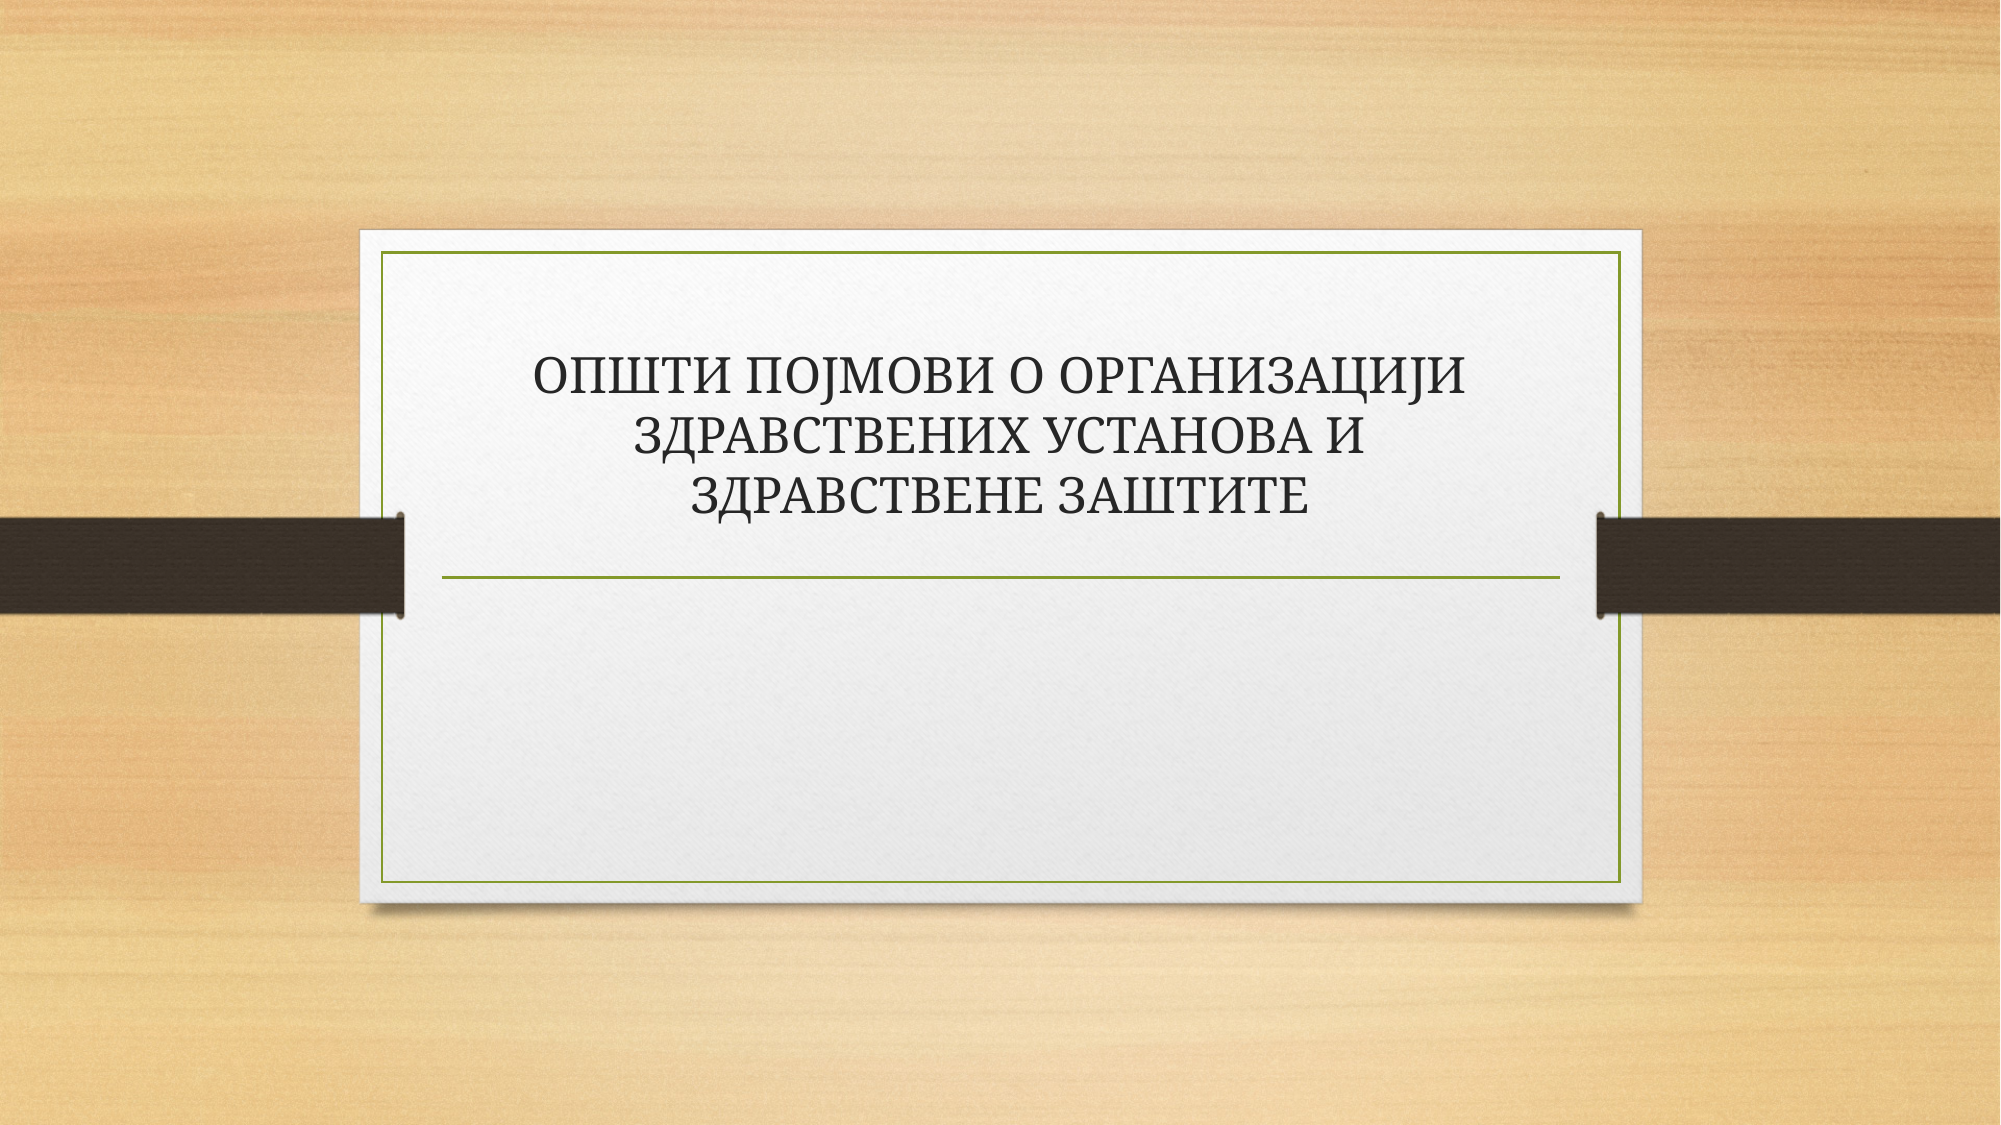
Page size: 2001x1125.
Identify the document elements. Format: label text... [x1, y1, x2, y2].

picture [0, 0, 2001, 1125]
title ОПШТИ ПОЈМОВИ О ОРГАНИЗАЦИЈИ ЗДРАВСТВЕНИХ УСТАНОВА И ЗДРАВСТВЕНЕ ЗАШТИТЕ [440, 350, 1559, 652]
